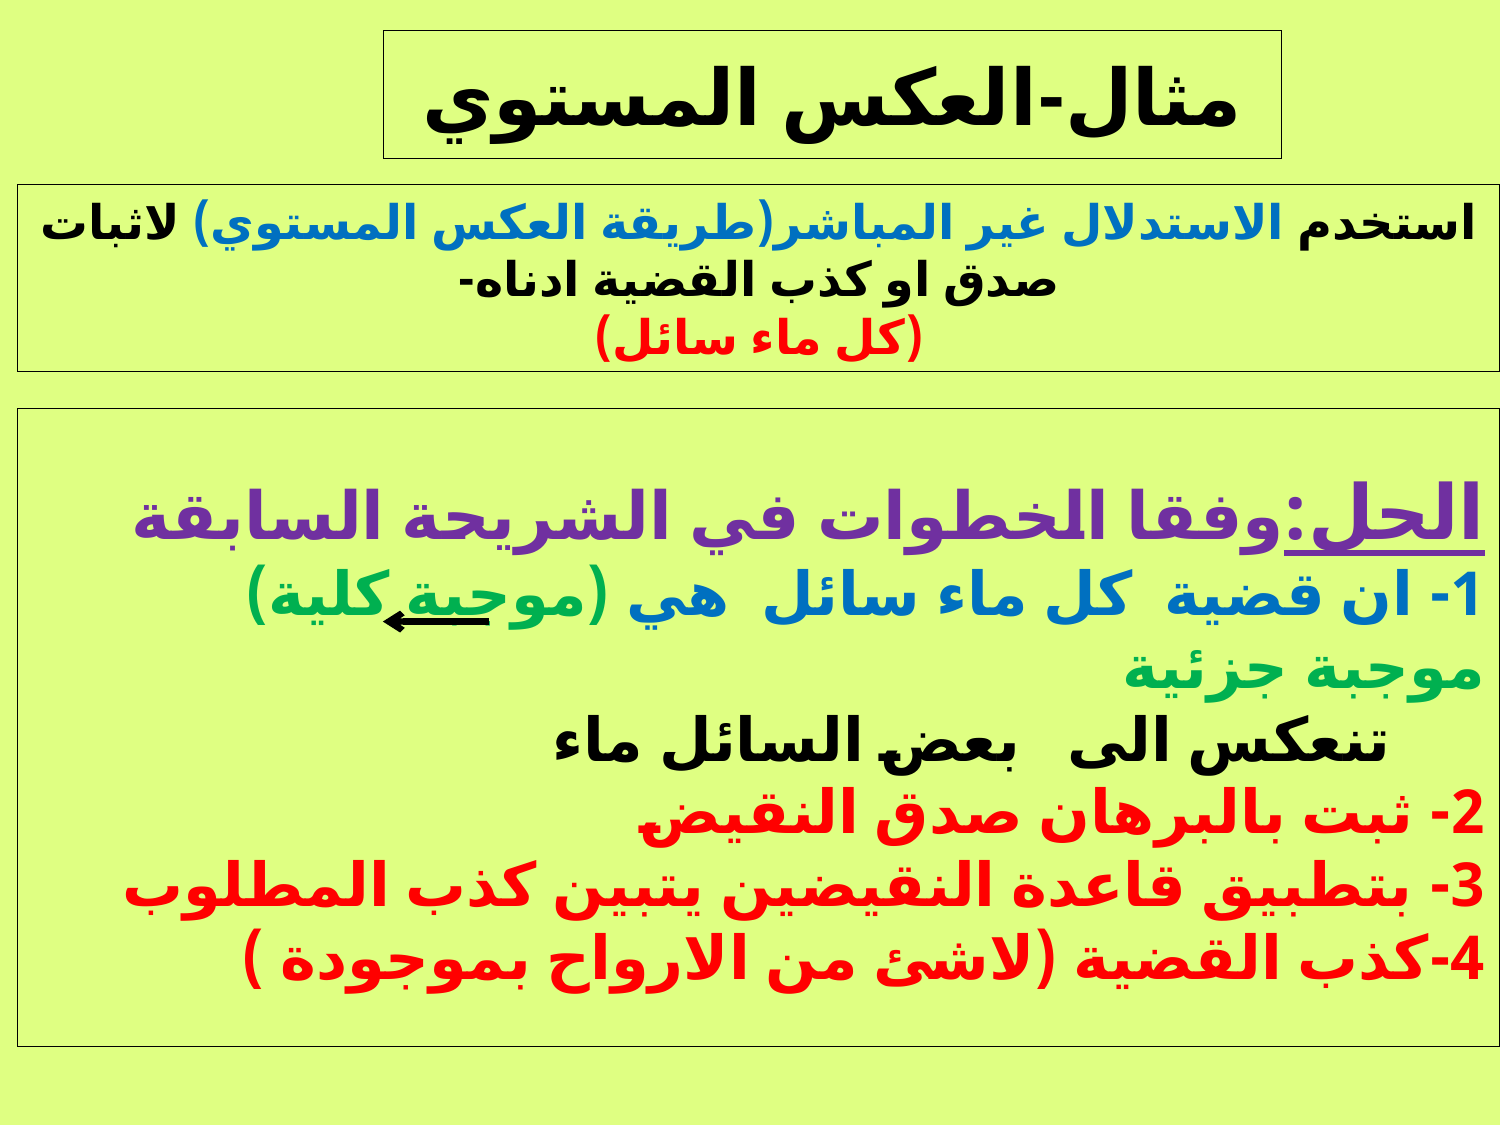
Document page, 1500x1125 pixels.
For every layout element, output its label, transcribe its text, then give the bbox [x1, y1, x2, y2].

text_box الحل:وفقا الخطوات في الشريحة السابقة 1- ان قضية كل ماء سائل هي (موجبة كلية) موجبة جزئية تنعكس الى بعض السائل ماء 2- ثبت بالبرهان صدق النقيض 3- بتطبيق قاعدة النقيضين يتبين كذب المطلوب 4-كذب القضية (لاشئ من الارواح بموجودة ) [17, 408, 1500, 1047]
text_box استخدم الاستدلال غير المباشر(طريقة العكس المستوي) لاثبات صدق او كذب القضية ادناه- (كل ماء سائل) [17, 184, 1500, 372]
title مثال-العكس المستوي [383, 30, 1282, 159]
